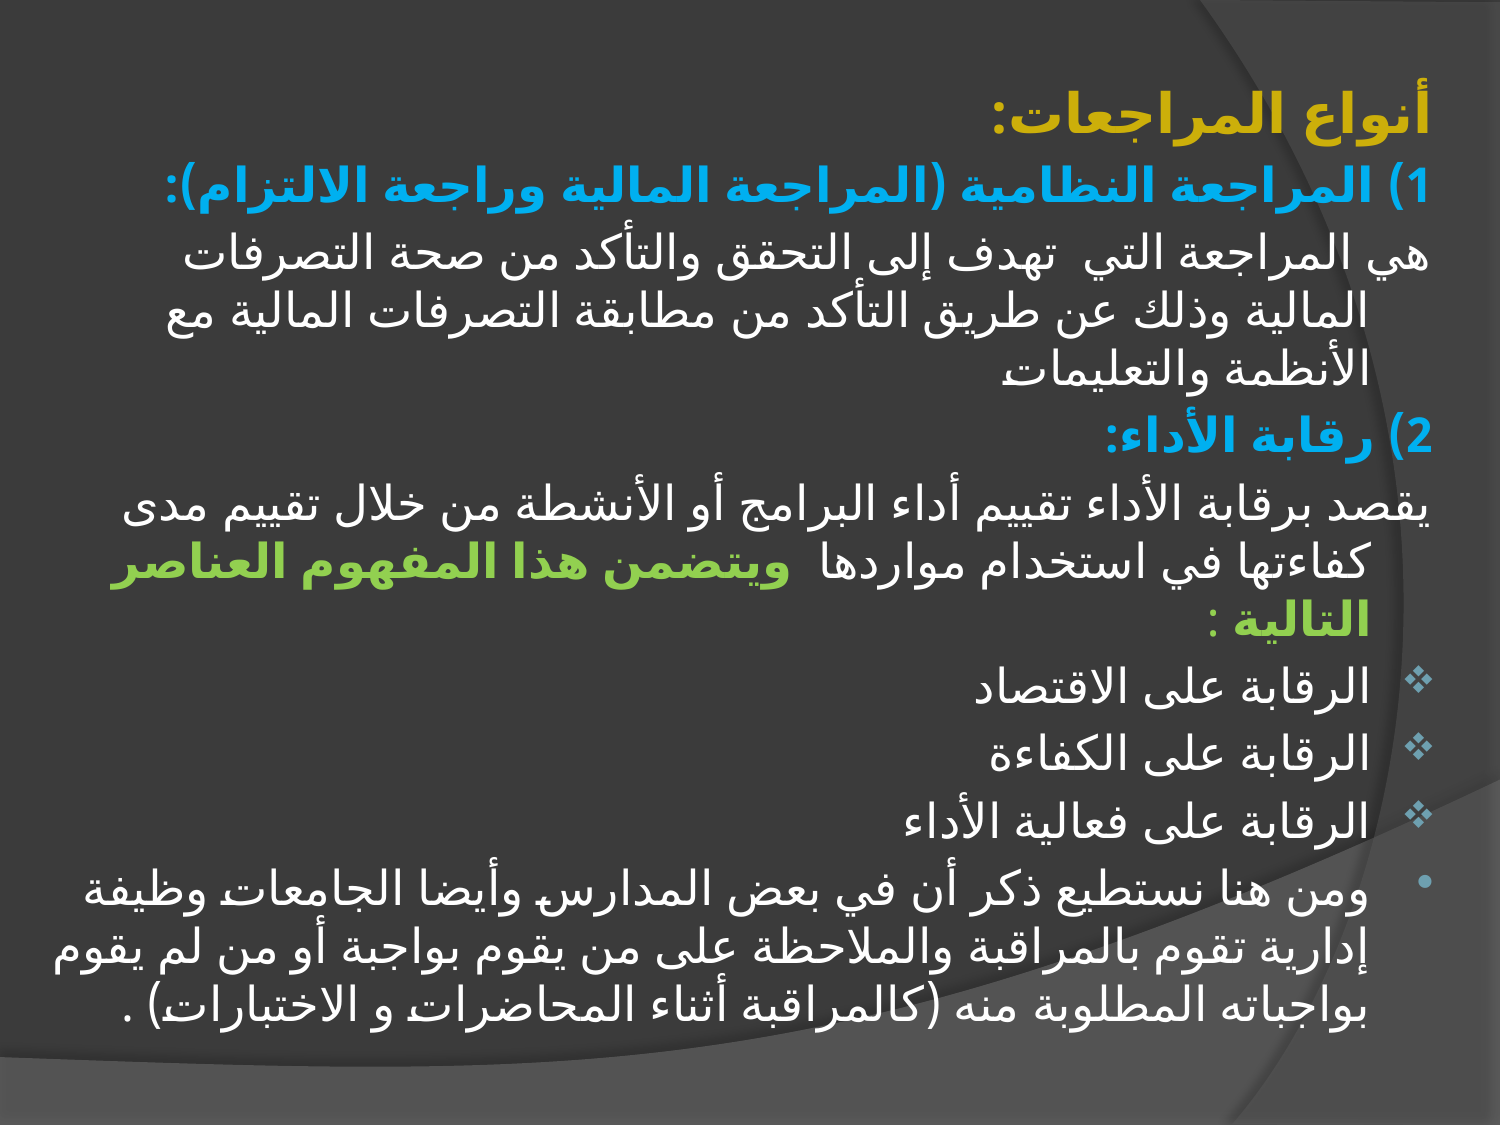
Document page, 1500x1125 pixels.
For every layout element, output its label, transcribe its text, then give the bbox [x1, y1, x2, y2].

list أنواع المراجعات: 1) المراجعة النظامية (المراجعة المالية وراجعة الالتزام): هي المراجعة التي تهدف إلى التحقق والتأكد من صحة التصرفات المالية وذلك عن طريق التأكد من مطابقة التصرفات المالية مع الأنظمة والتعليمات 2) رقابة الأداء: يقصد برقابة الأداء تقييم أداء البرامج أو الأنشطة من خلال تقييم مدى كفاءتها في استخدام مواردها ويتضمن هذا المفهوم العناصر التالية : الرقابة على الاقتصاد الرقابة على الكفاءة الرقابة على فعالية الأداء ومن هنا نستطيع ذكر أن في بعض المدارس وأيضا الجامعات وظيفة إدارية تقوم بالمراقبة والملاحظة على من يقوم بواجبة أو من لم يقوم بواجباته المطلوبة منه (كالمراقبة أثناء المحاضرات و الاختبارات) . [35, 70, 1454, 1090]
